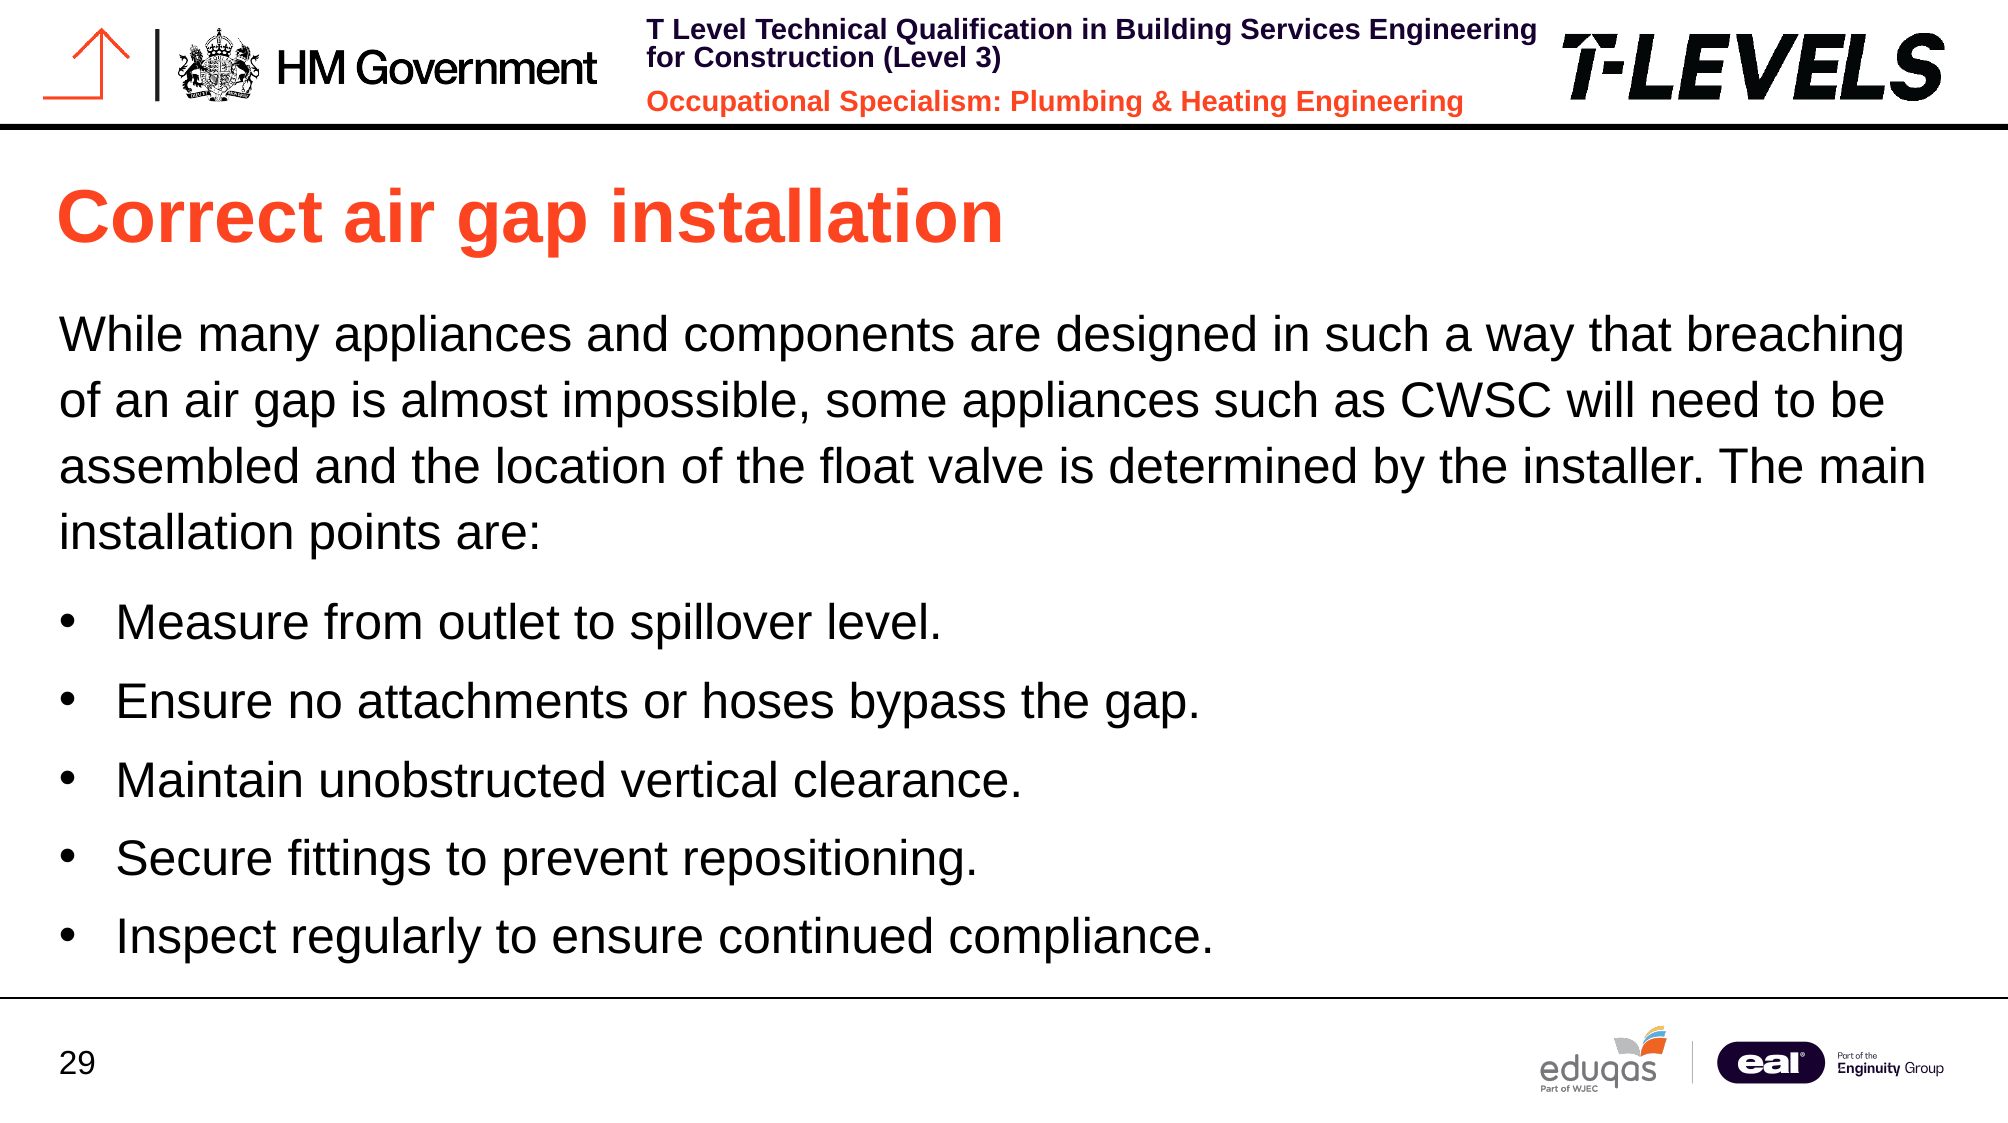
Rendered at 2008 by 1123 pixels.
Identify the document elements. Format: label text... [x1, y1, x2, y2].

picture [1543, 25, 1964, 108]
picture [38, 27, 136, 100]
title Correct air gap installation [41, 111, 1949, 314]
list While many appliances and components are designed in such a way that breaching of an air gap is almost impossible, some appliances such as CWSC will need to be assembled and the location of the float valve is determined by the installer. The main installation points are: Measure from outlet to spillover level. Ensure no attachments or hoses bypass the gap. Maintain unobstructed vertical clearance. Secure fittings to prevent repositioning. Inspect regularly to ensure continued compliance. [59, 295, 1949, 975]
picture [1535, 1021, 1949, 1097]
picture [155, 28, 597, 102]
